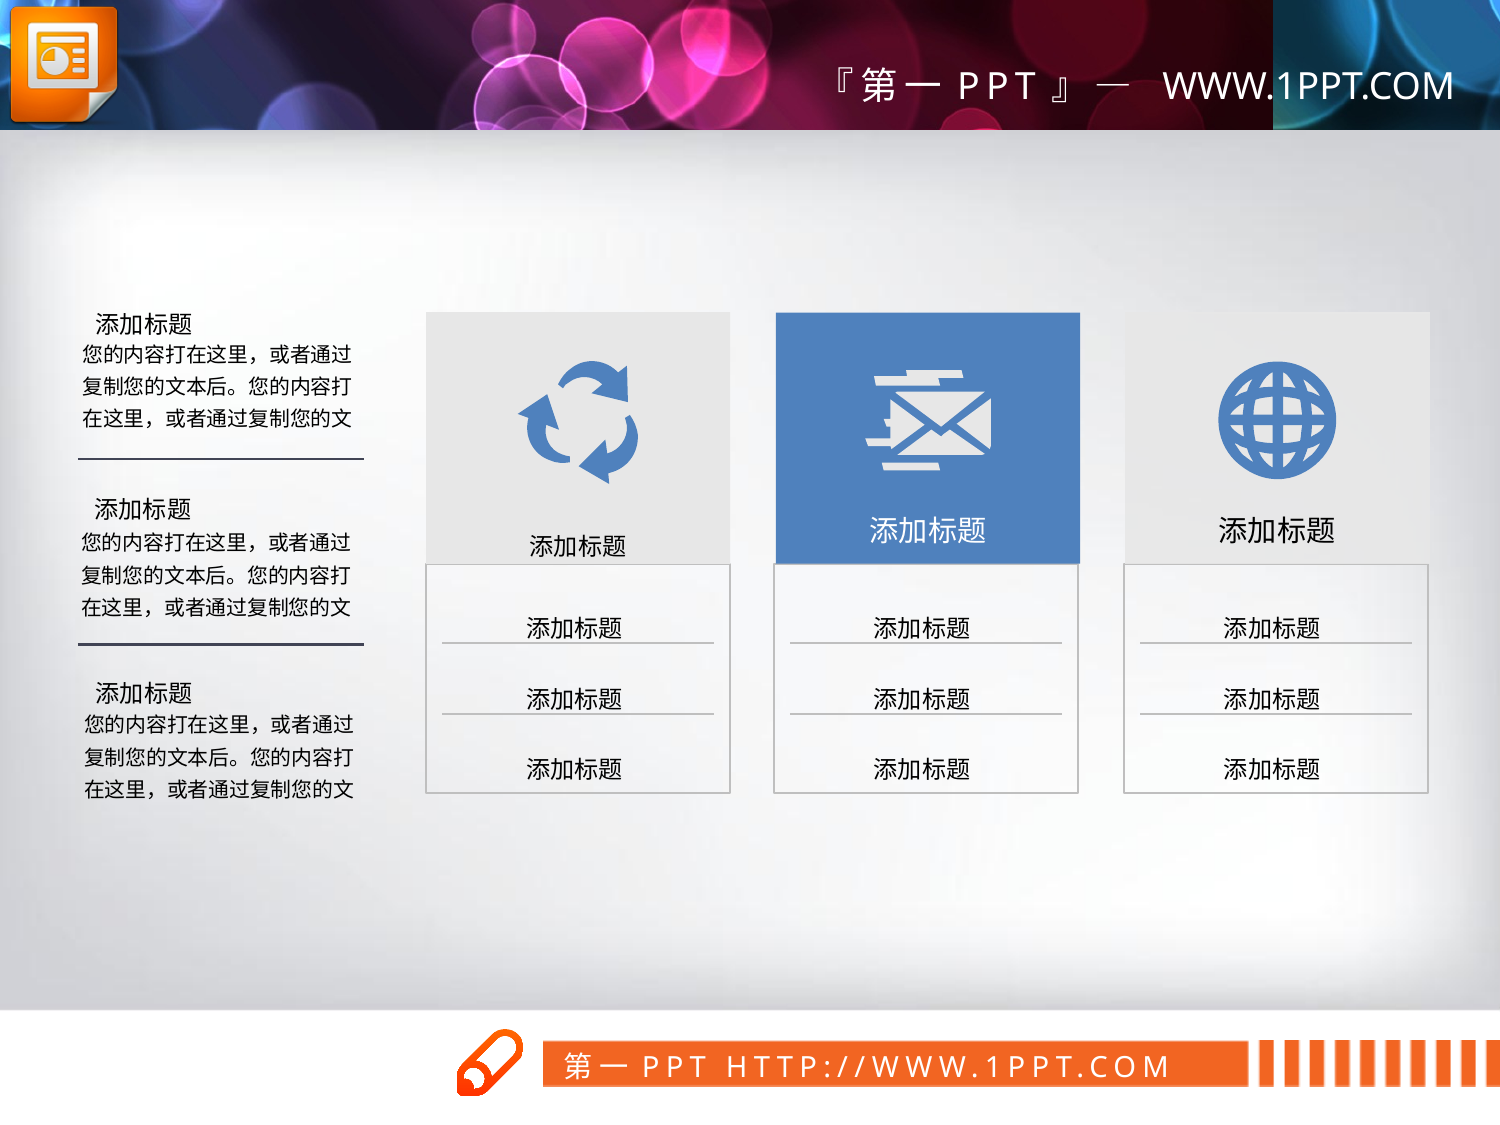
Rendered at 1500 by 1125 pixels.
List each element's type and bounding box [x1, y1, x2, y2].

text_box [61, 468, 386, 629]
text_box [62, 283, 387, 441]
picture [0, 0, 1500, 1012]
picture [543, 1040, 1500, 1087]
text_box [425, 312, 731, 564]
text_box [1125, 312, 1430, 564]
text_box [425, 571, 731, 793]
text_box [773, 570, 1079, 793]
text_box [1124, 571, 1429, 793]
text_box [775, 312, 1081, 564]
text_box [62, 652, 389, 811]
